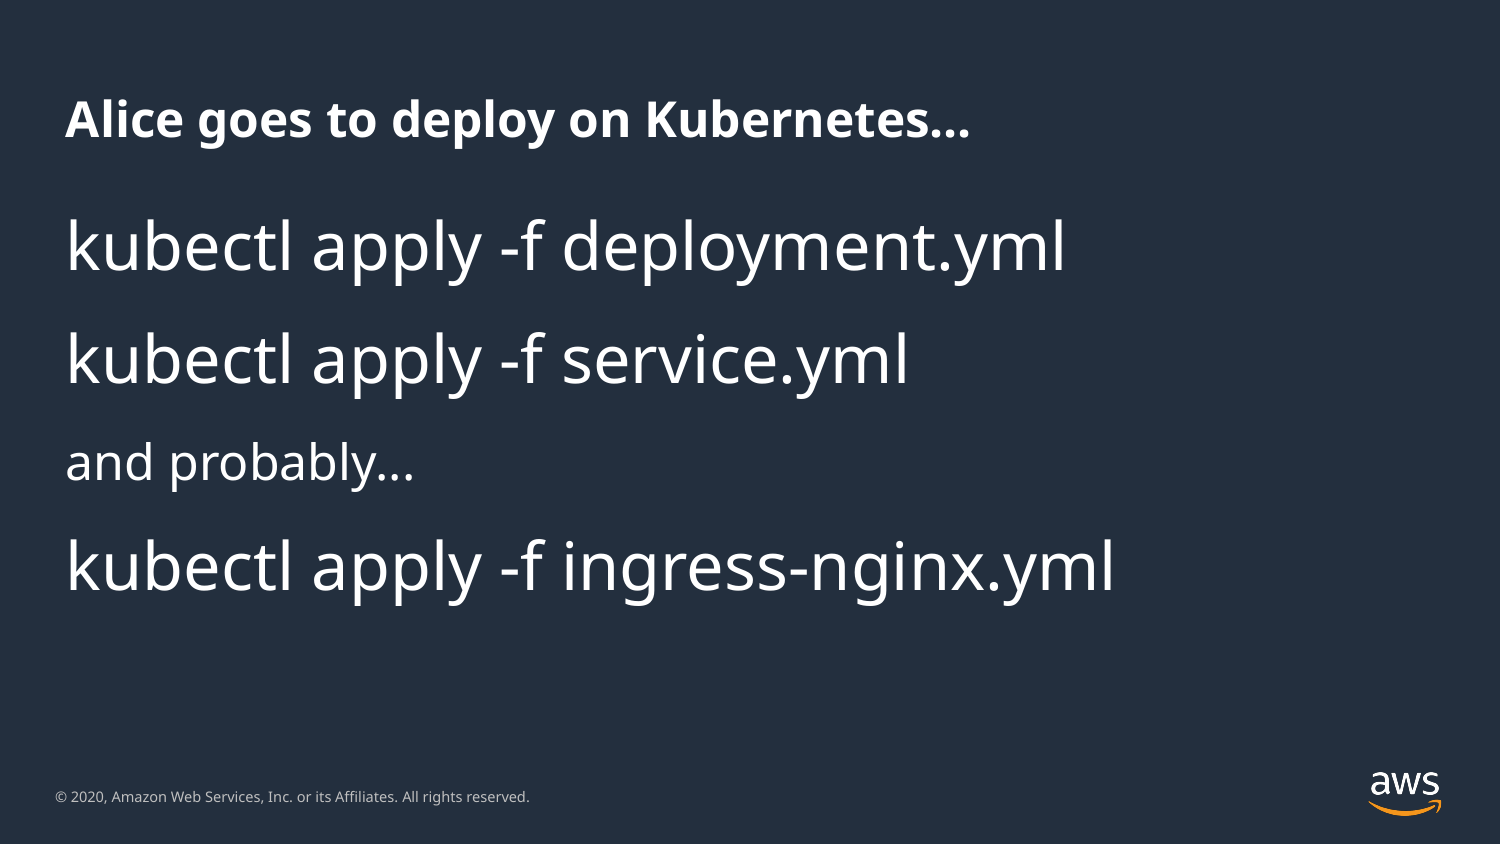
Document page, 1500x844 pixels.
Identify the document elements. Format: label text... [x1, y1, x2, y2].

text_box Alice goes to deploy on Kubernetes... [51, 72, 1449, 167]
text_box kubectl apply -f deployment.yml kubectl apply -f service.yml and probably... kubectl apply -f ingress-nginx.yml [51, 189, 1449, 750]
